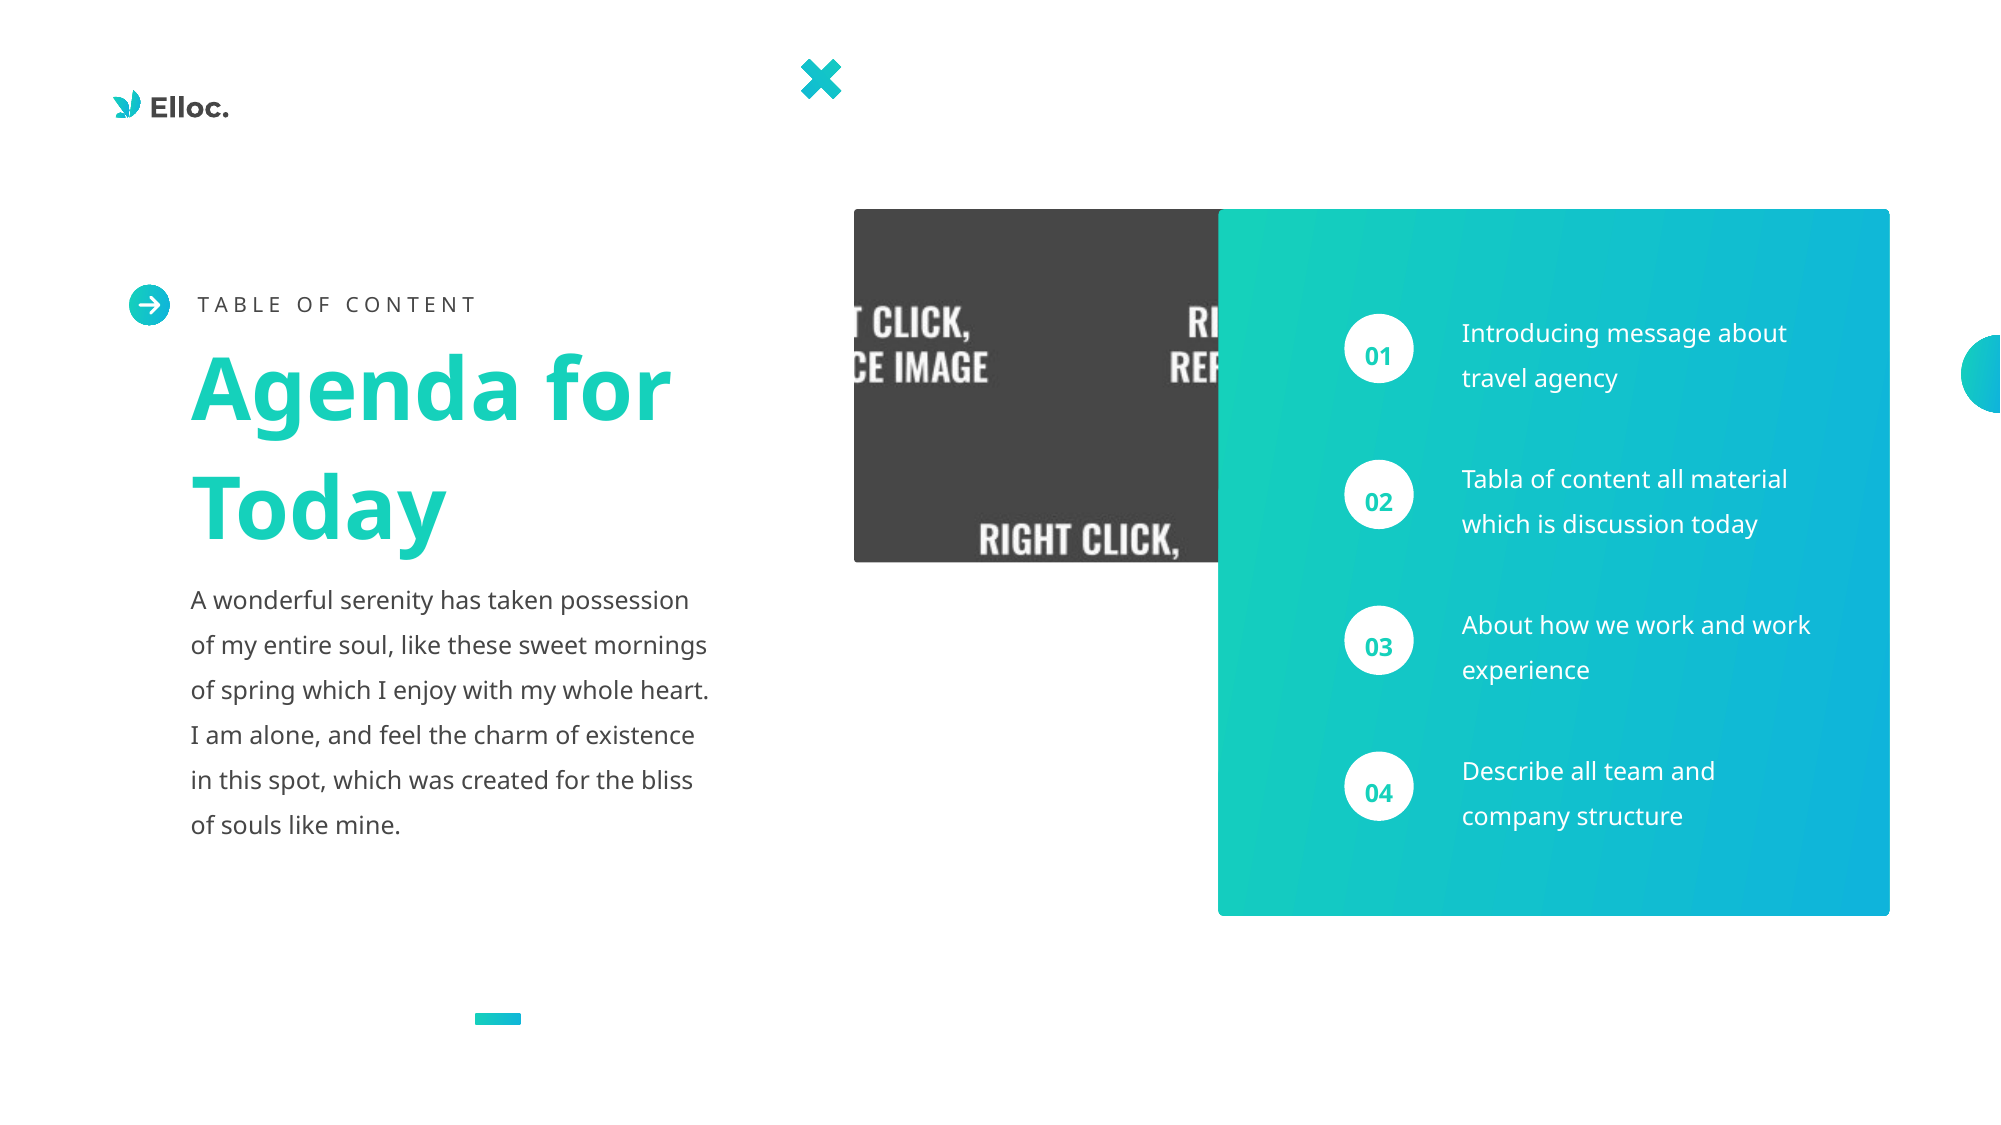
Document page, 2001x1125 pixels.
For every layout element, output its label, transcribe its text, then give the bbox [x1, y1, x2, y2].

text_box [1359, 378, 1400, 385]
text_box About how we work and work experience [1447, 586, 1833, 692]
text_box 02 [1344, 463, 1414, 524]
text_box Tabla of content all material which is discussion today [1447, 441, 1833, 546]
text_box [1359, 670, 1399, 676]
list T A B L E O F C O N T E N T [182, 281, 837, 328]
text_box [474, 1013, 521, 1026]
text_box [799, 57, 843, 101]
text_box [1361, 750, 1397, 755]
text_box [1359, 524, 1399, 531]
list Agenda for Today [176, 319, 831, 573]
text_box Describe all team and company structure [1447, 732, 1833, 838]
text_box [1960, 333, 2000, 414]
text_box 03 [1344, 609, 1414, 670]
text_box 01 [1344, 317, 1414, 378]
text_box [1359, 816, 1399, 822]
text_box [1361, 604, 1397, 609]
picture [854, 209, 1240, 563]
text_box [1217, 208, 1891, 917]
text_box A wonderful serenity has taken possession of my entire soul, like these sweet mornings of spring which I enjoy with my whole heart. I am alone, and feel the charm of existence in this spot, which was created for the bliss of souls like mine. [175, 562, 730, 847]
text_box Introducing message about travel agency [1447, 295, 1833, 400]
text_box [1362, 458, 1396, 463]
text_box [1362, 312, 1396, 317]
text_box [129, 284, 170, 326]
text_box 04 [1344, 755, 1414, 816]
